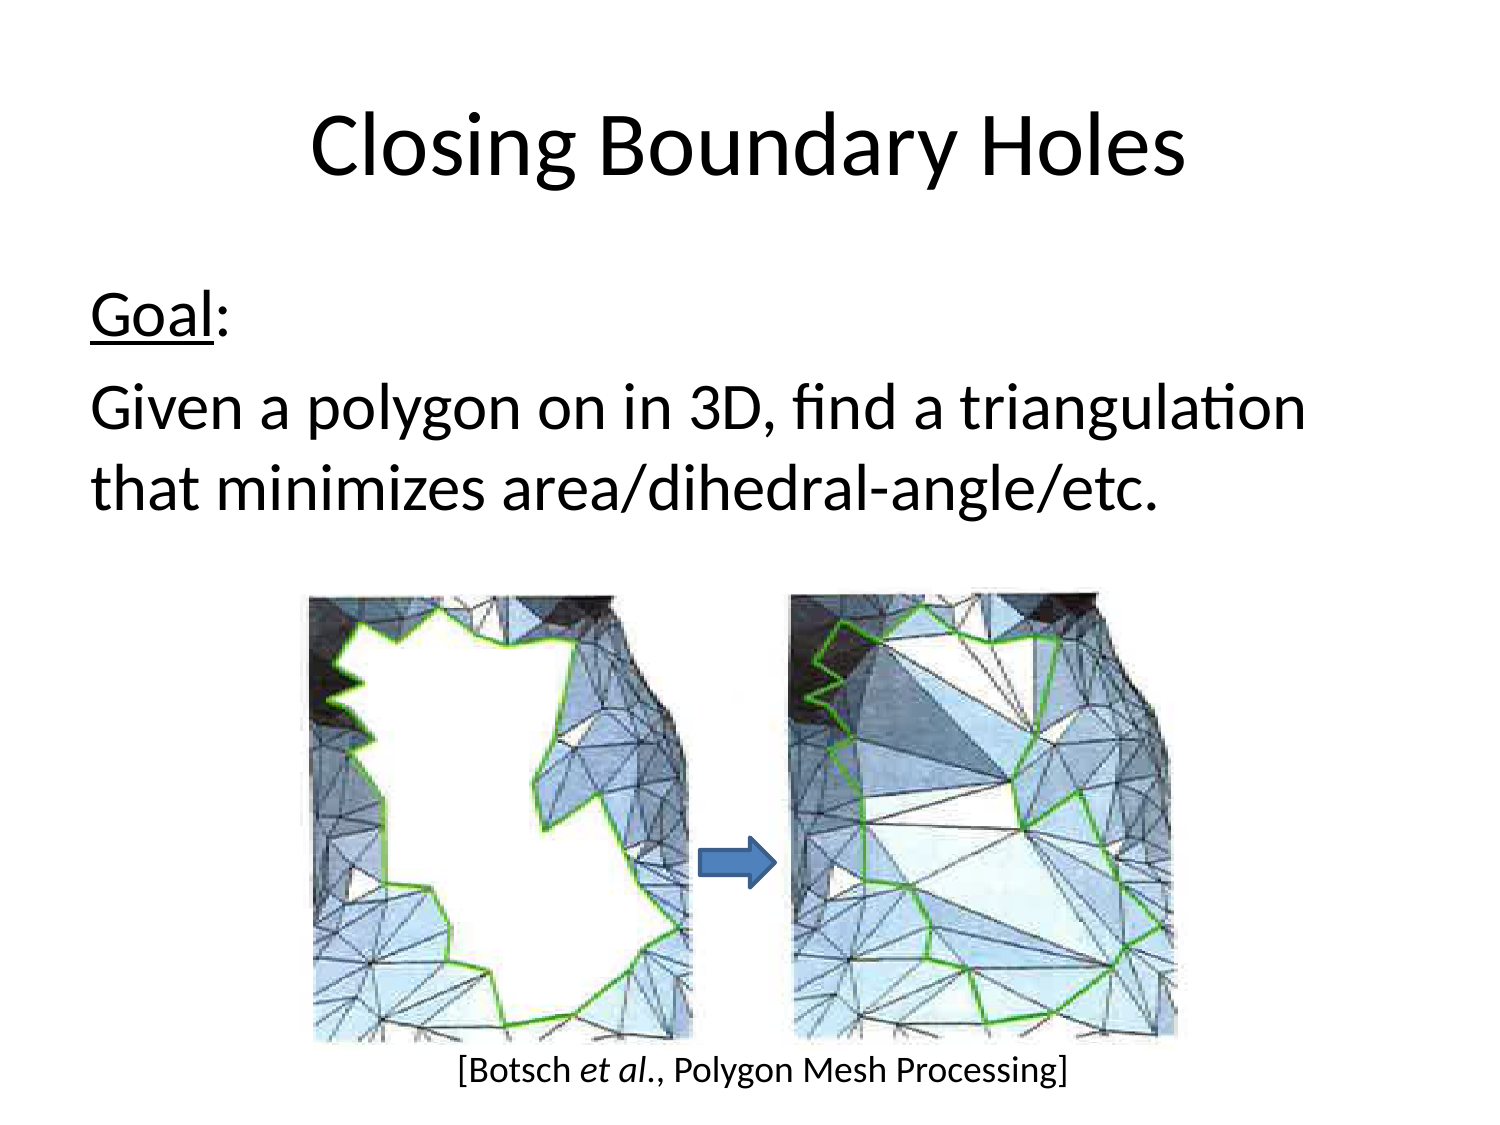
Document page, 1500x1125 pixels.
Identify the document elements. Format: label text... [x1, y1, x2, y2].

picture [300, 587, 1188, 1051]
title Closing Boundary Holes [75, 45, 1425, 233]
text_box [Botsch et al., Polygon Mesh Processing] [442, 1059, 1085, 1098]
list Goal: Given a polygon on in 3D, find a triangulation that minimizes area/dihedral-angle/etc. [75, 262, 1425, 1005]
